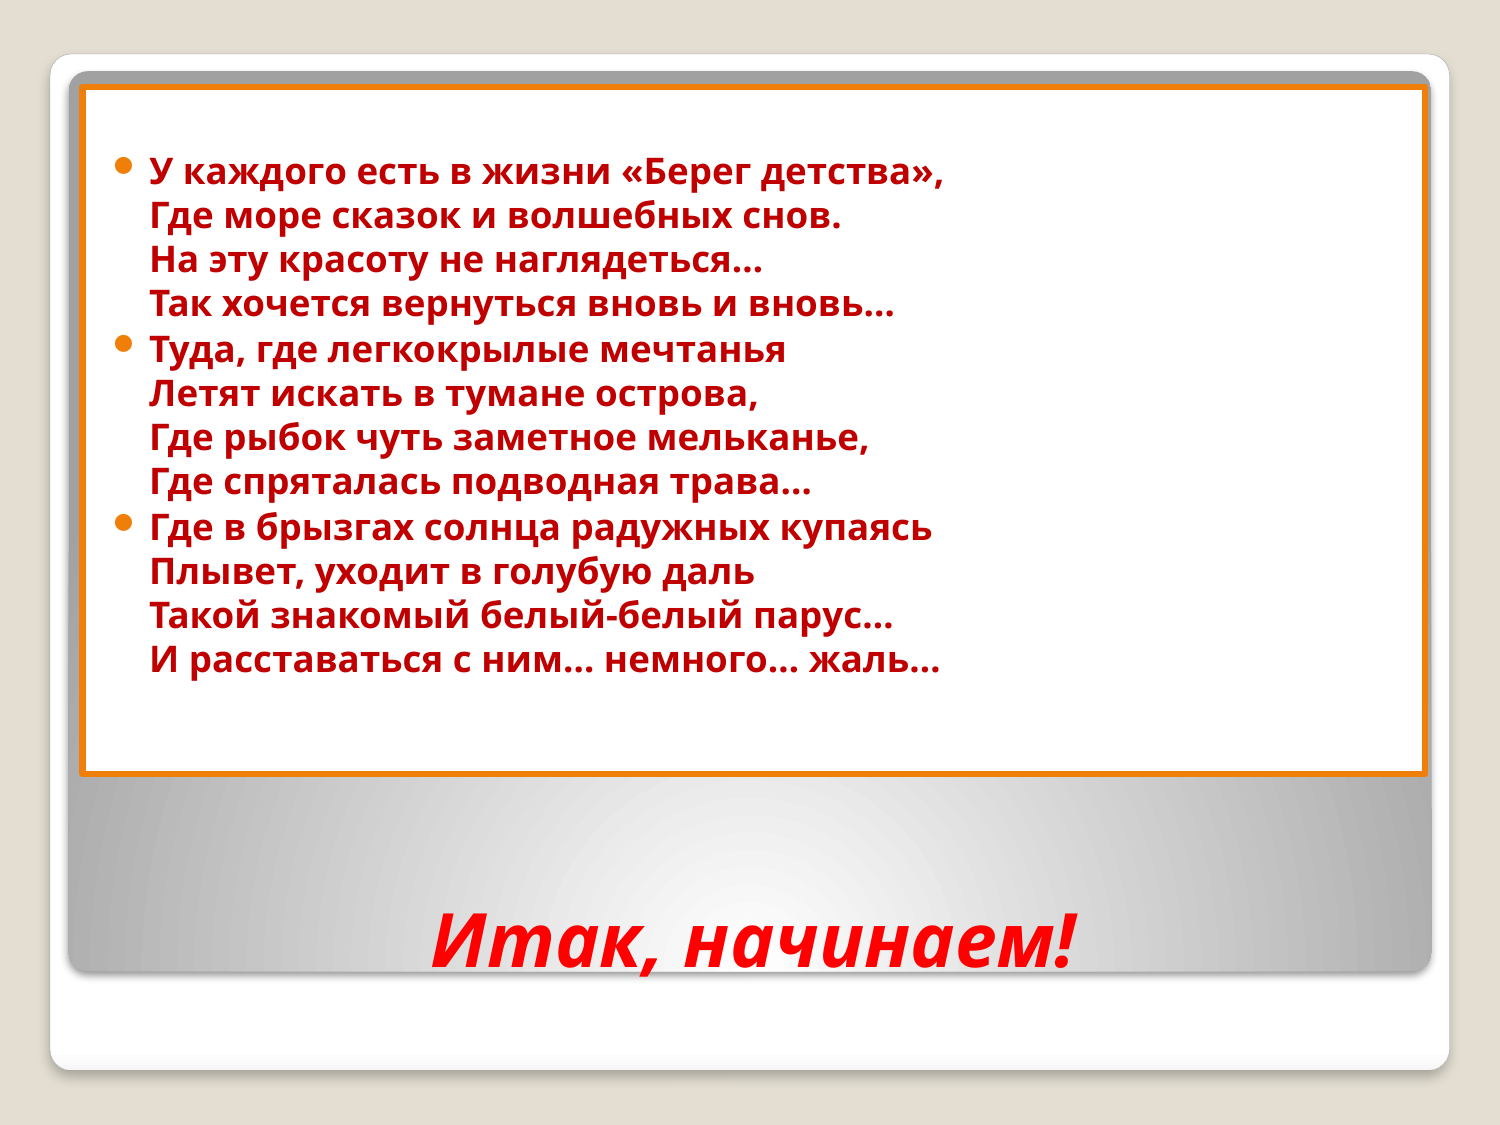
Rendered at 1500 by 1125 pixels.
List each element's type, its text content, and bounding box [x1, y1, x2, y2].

title Итак, начинаем! [82, 817, 1425, 990]
list У каждого есть в жизни «Берег детства», Где море сказок и волшебных снов. На эту красоту не наглядеться… Так хочется вернуться вновь и вновь… Туда, где легкокрылые мечтанья Летят искать в тумане острова, Где рыбок чуть заметное мельканье, Где спряталась подводная трава… Где в брызгах солнца радужных купаясь Плывет, уходит в голубую даль Такой знакомый белый-белый парус… И расставаться с ним… немного… жаль… [79, 84, 1428, 777]
